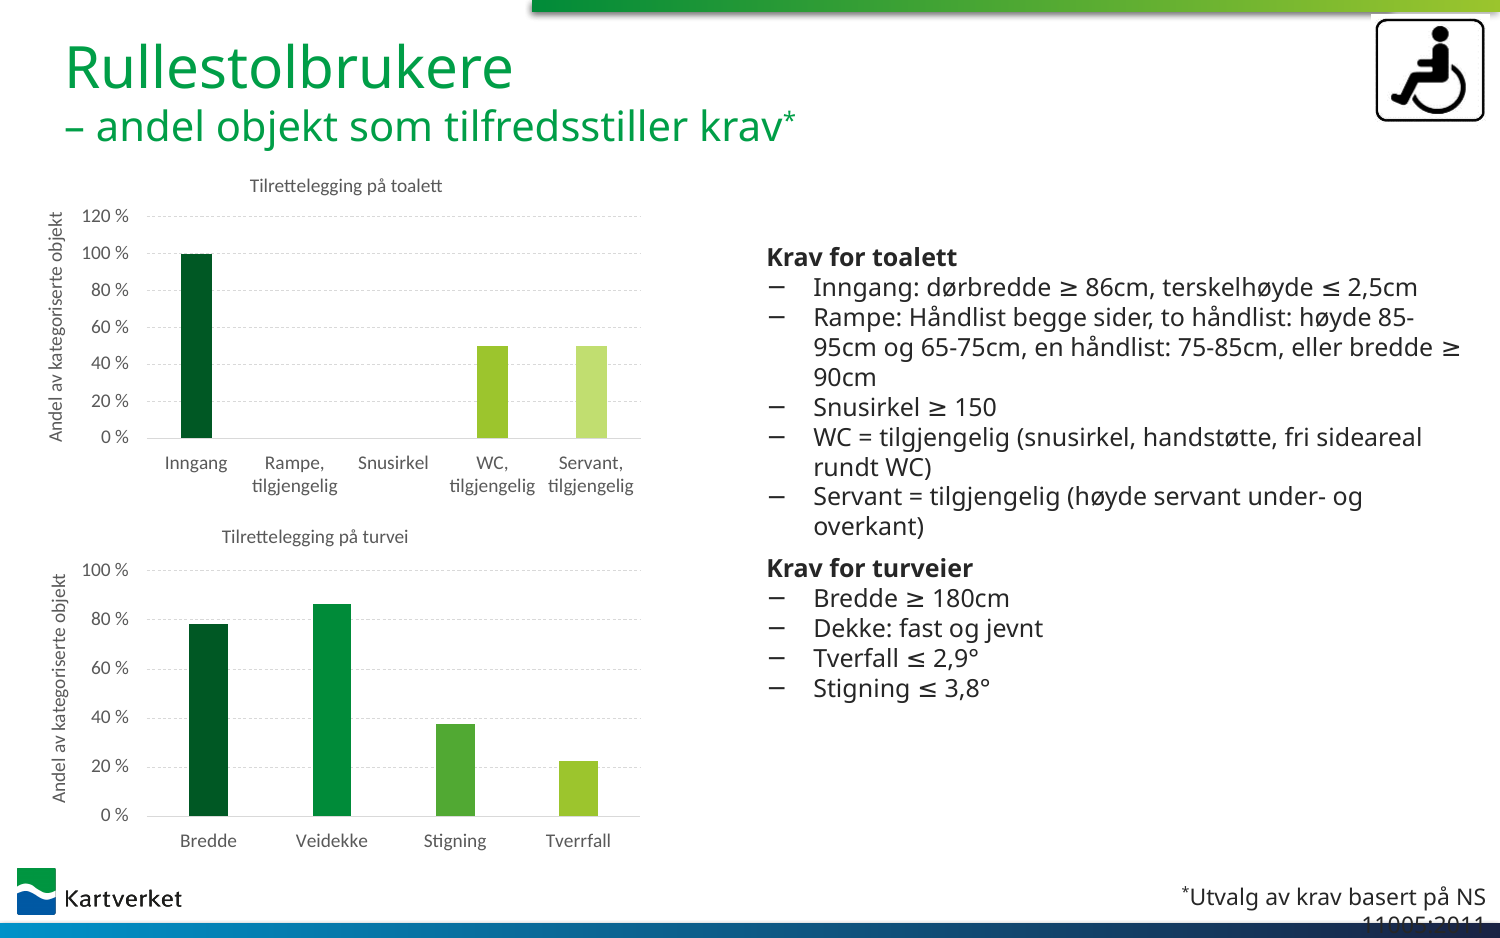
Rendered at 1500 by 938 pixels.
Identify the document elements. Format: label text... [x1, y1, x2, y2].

picture [41, 166, 652, 505]
picture [1371, 13, 1491, 127]
text_box Rullestolbrukere – andel objekt som tilfredsstiller krav* [49, 14, 1431, 158]
text_box *Utvalg av krav basert på NS 11005:2011 [1068, 873, 1500, 938]
text_box Krav for toalett Inngang: dørbredde ≥ 86cm, terskelhøyde ≤ 2,5cm Rampe: Håndlist begge sider, to håndlist: høyde 85-95cm og 65-75cm, en håndlist: 75-85cm, eller bredde ≥ 90cm Snusirkel ≥ 150 WC = tilgjengelig (snusirkel, handstøtte, fri sideareal rundt WC) Servant = tilgjengelig (høyde servant under- og overkant) [751, 234, 1483, 545]
picture [41, 520, 652, 859]
text_box Krav for turveier Bredde ≥ 180cm Dekke: fast og jevnt Tverfall ≤ 2,9° Stigning ≤ 3,8° [751, 545, 1483, 710]
